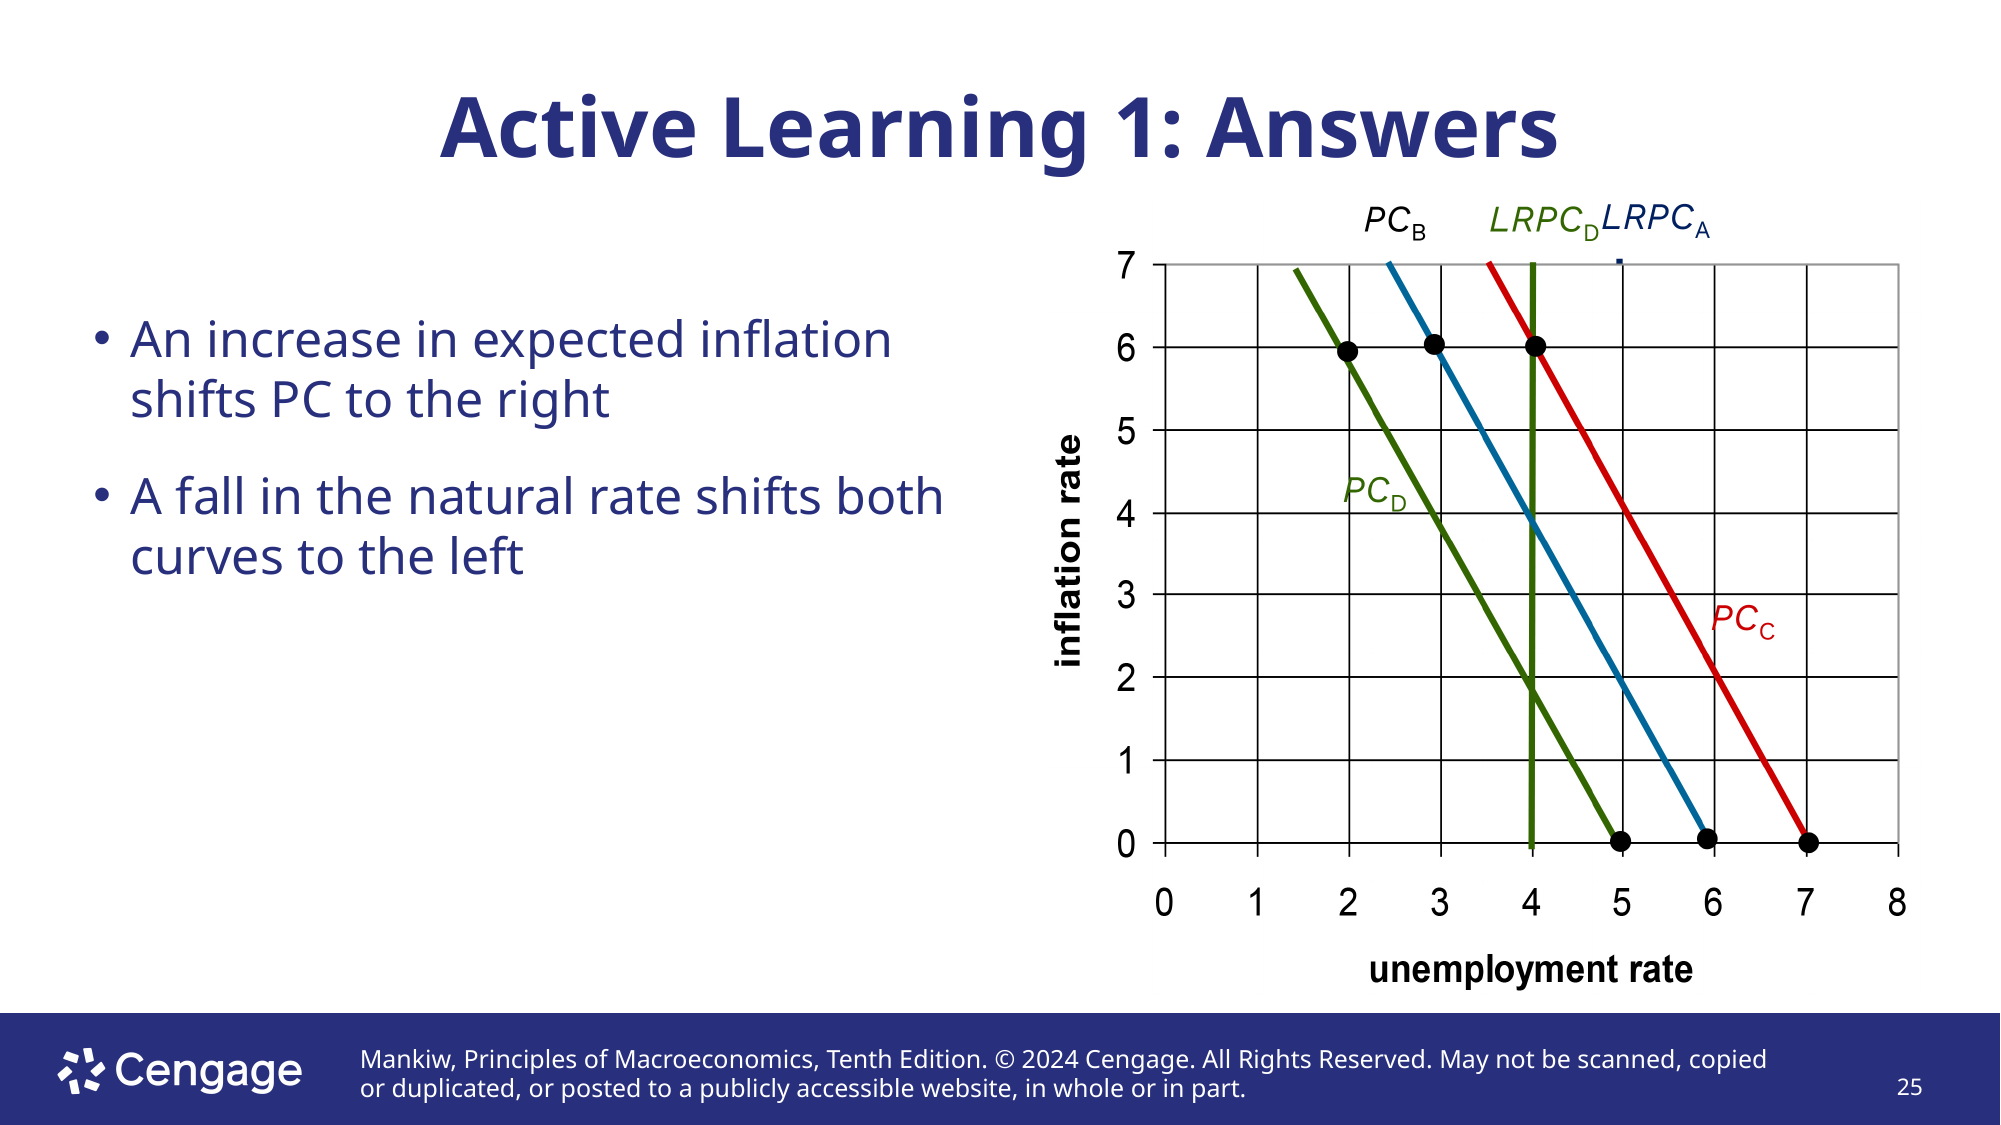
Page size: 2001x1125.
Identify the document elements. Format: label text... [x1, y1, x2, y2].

title Active Learning 1: Answers [78, 77, 1923, 278]
picture [30, 1020, 329, 1122]
list An increase in expected inflation shifts PC to the right A fall in the natural rate shifts both curves to the left [78, 299, 988, 1014]
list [1043, 199, 1922, 995]
